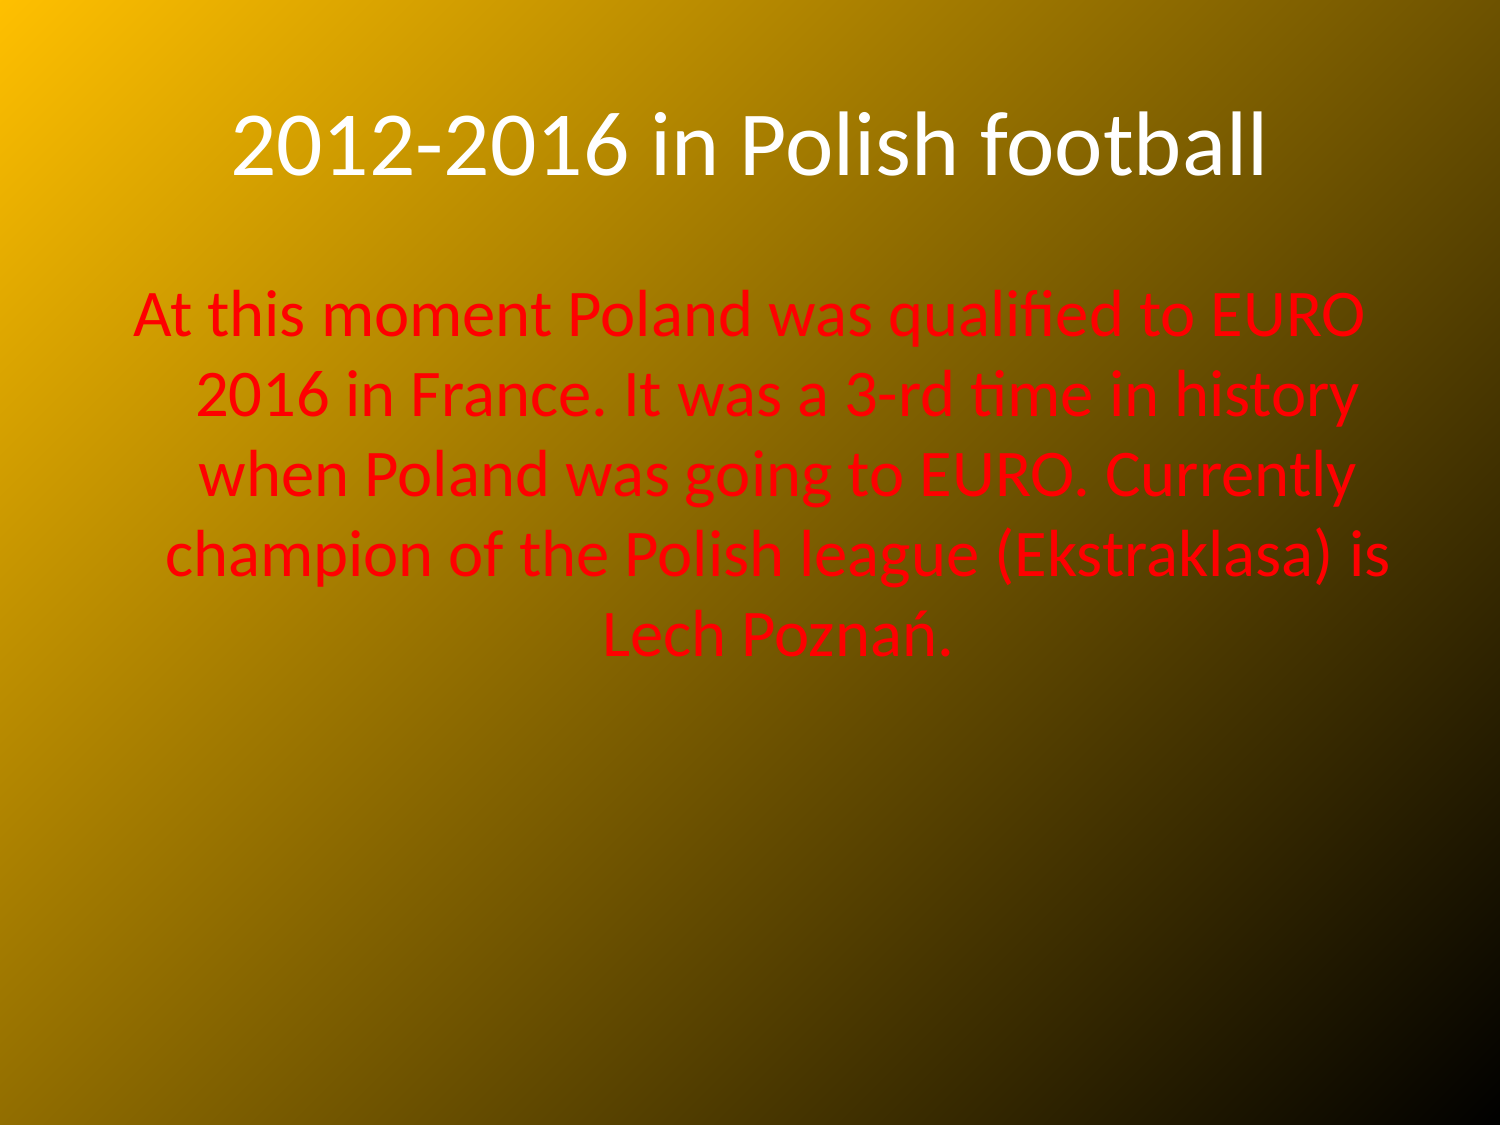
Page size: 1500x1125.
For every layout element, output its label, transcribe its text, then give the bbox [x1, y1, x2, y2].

list At this moment Poland was qualified to EURO 2016 in France. It was a 3-rd time in history when Poland was going to EURO. Currently champion of the Polish league (Ekstraklasa) is Lech Poznań. [75, 262, 1425, 1005]
title 2012-2016 in Polish football [75, 45, 1425, 233]
